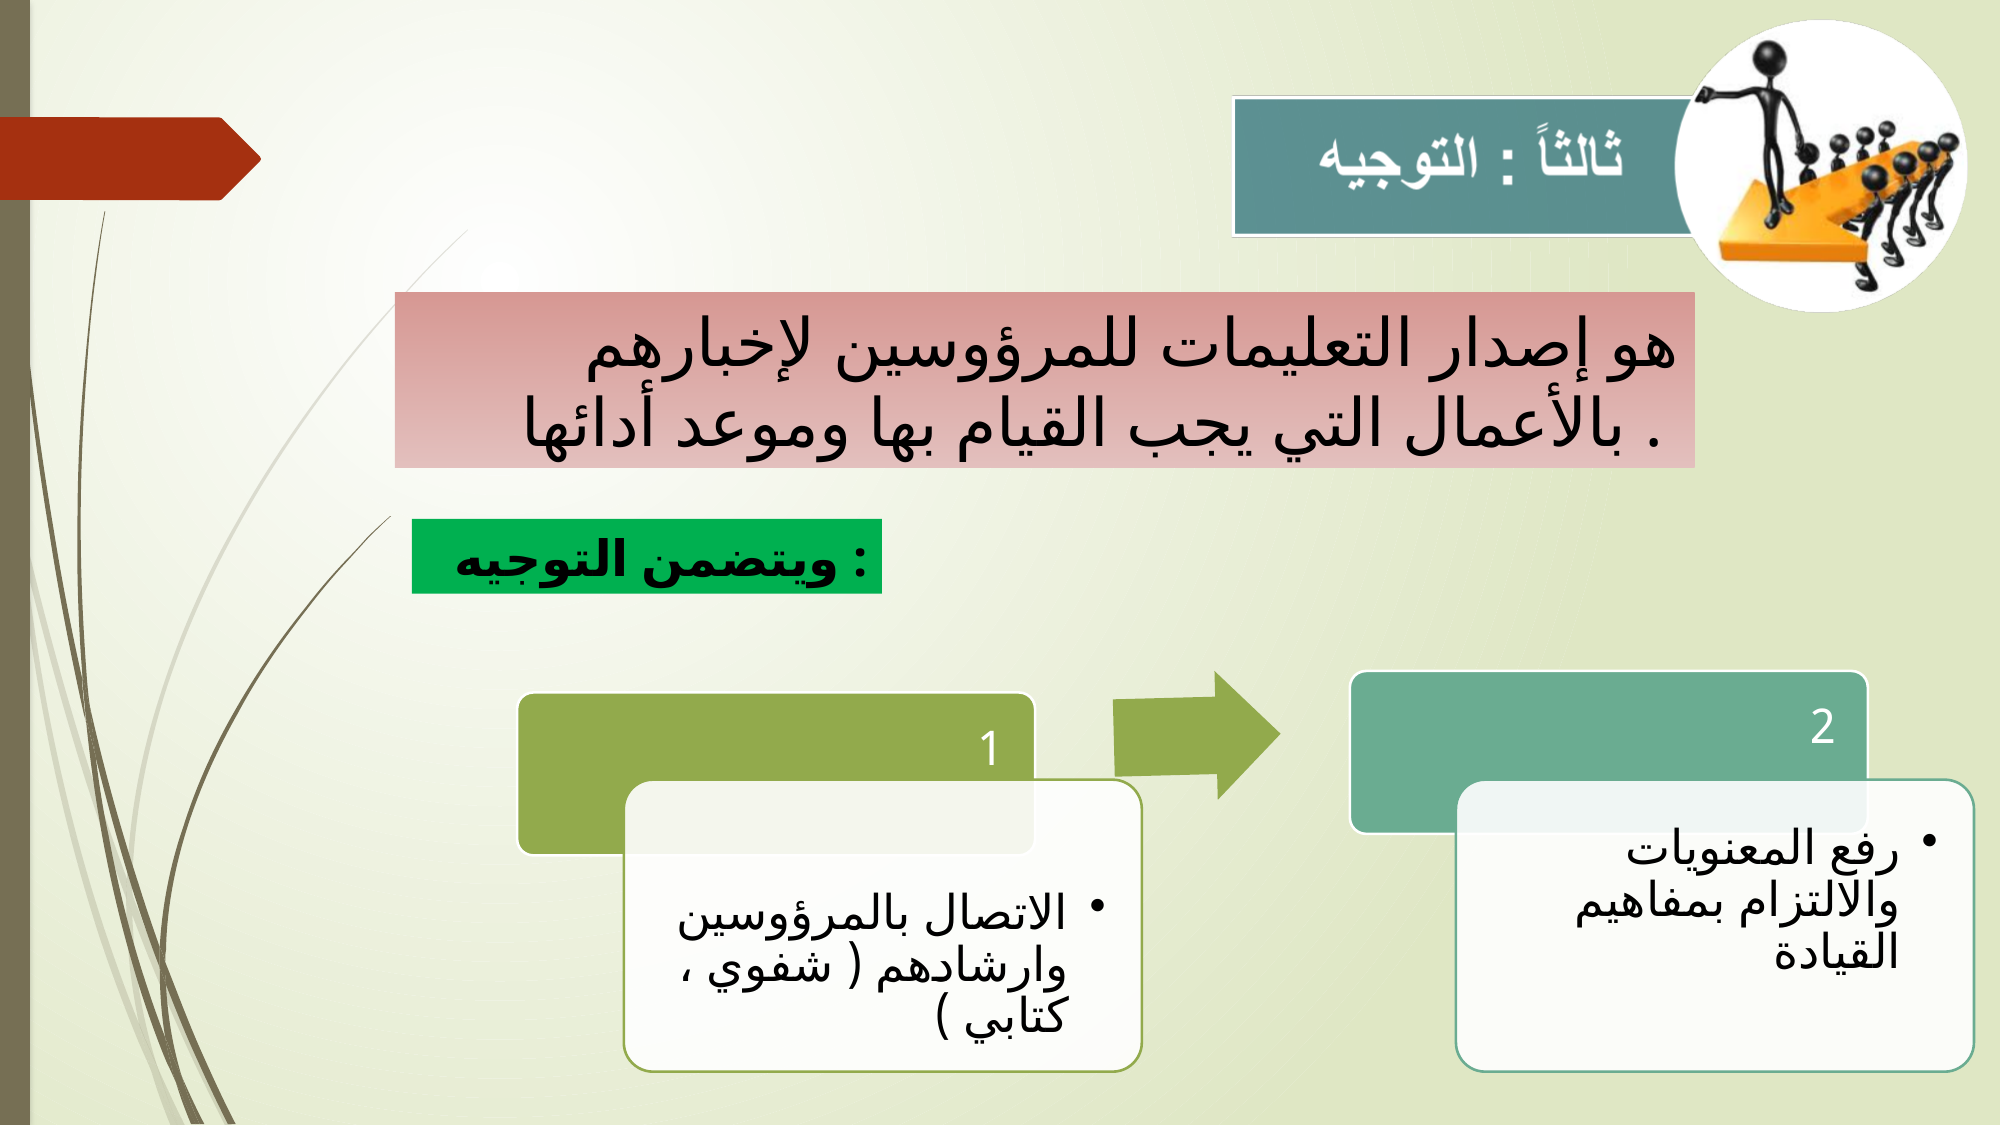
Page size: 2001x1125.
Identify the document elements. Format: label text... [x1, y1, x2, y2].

picture [1168, 0, 2000, 398]
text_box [516, 669, 1975, 1074]
text_box هو إصدار التعليمات للمرؤوسين لإخبارهم بالأعمال التي يجب القيام بها وموعد أدائها . [394, 292, 1695, 468]
text_box ويتضمن التوجيه : [411, 518, 882, 594]
